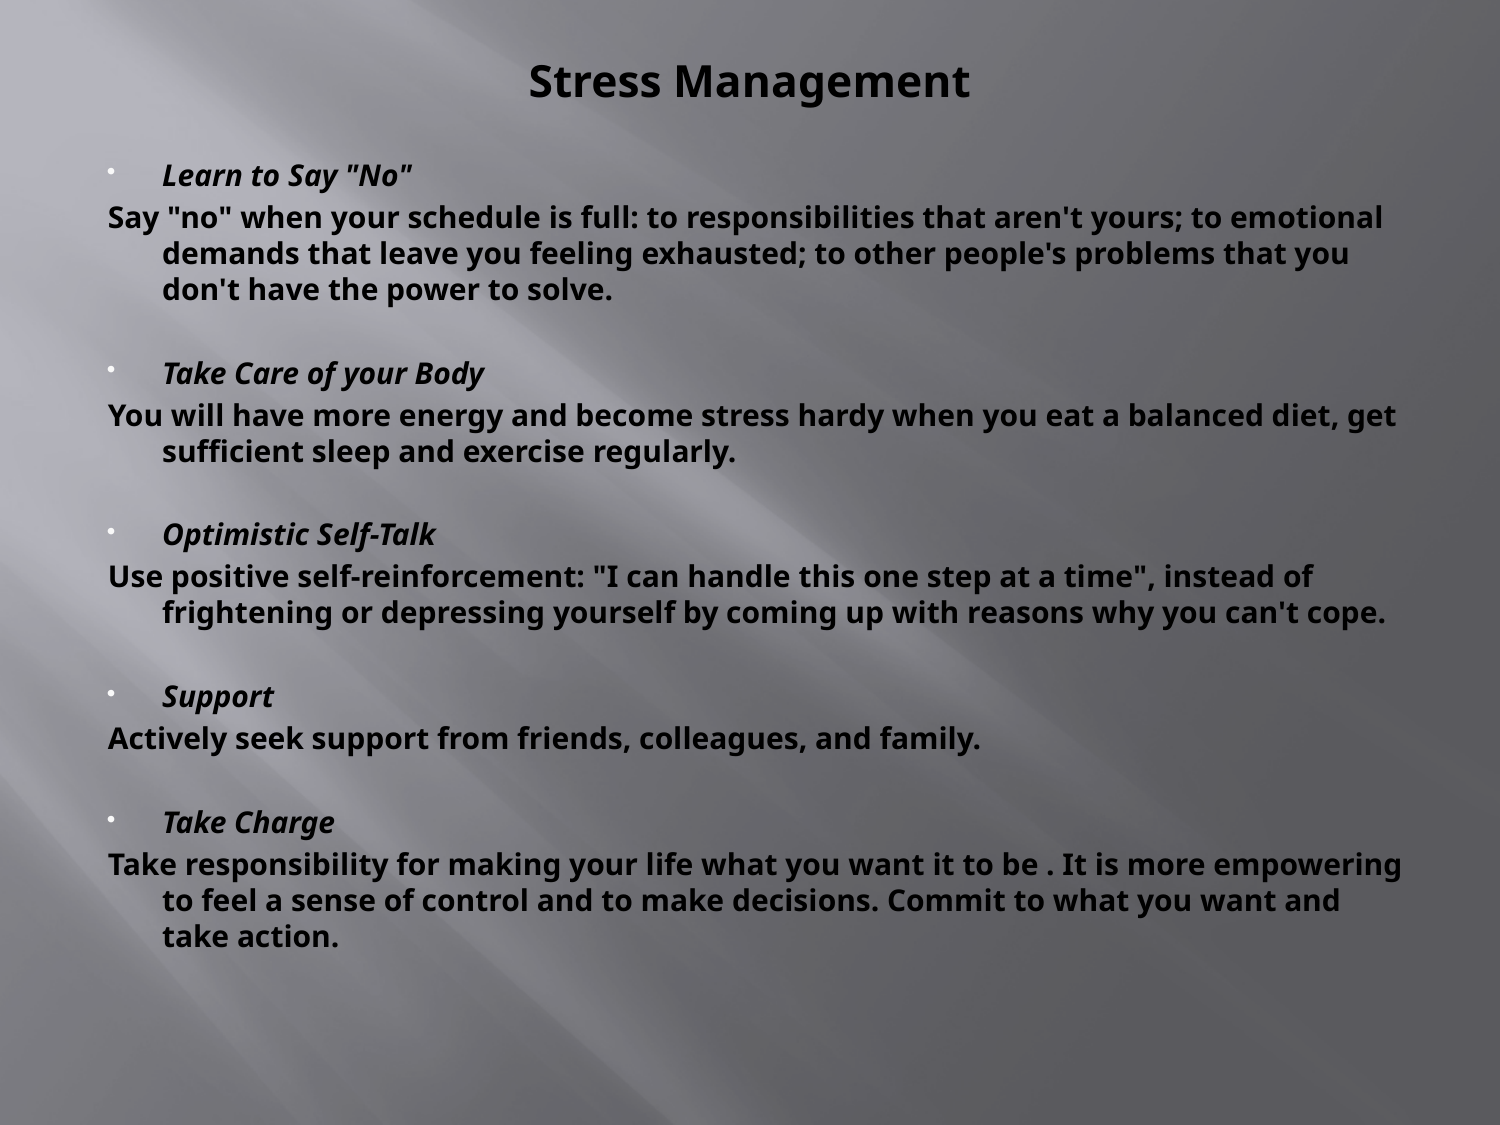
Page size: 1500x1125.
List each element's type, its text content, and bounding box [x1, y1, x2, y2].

title Stress Management [75, 45, 1425, 114]
list Learn to Say "No" Say "no" when your schedule is full: to responsibilities that aren't yours; to emotional demands that leave you feeling exhausted; to other people's problems that you don't have the power to solve. Take Care of your Body You will have more energy and become stress hardy when you eat a balanced diet, get sufficient sleep and exercise regularly. Optimistic Self-Talk Use positive self-reinforcement: "I can handle this one step at a time", instead of frightening or depressing yourself by coming up with reasons why you can't cope. Support Actively seek support from friends, colleagues, and family. Take Charge Take responsibility for making your life what you want it to be . It is more empowering to feel a sense of control and to make decisions. Commit to what you want and take action. [74, 148, 1426, 1036]
